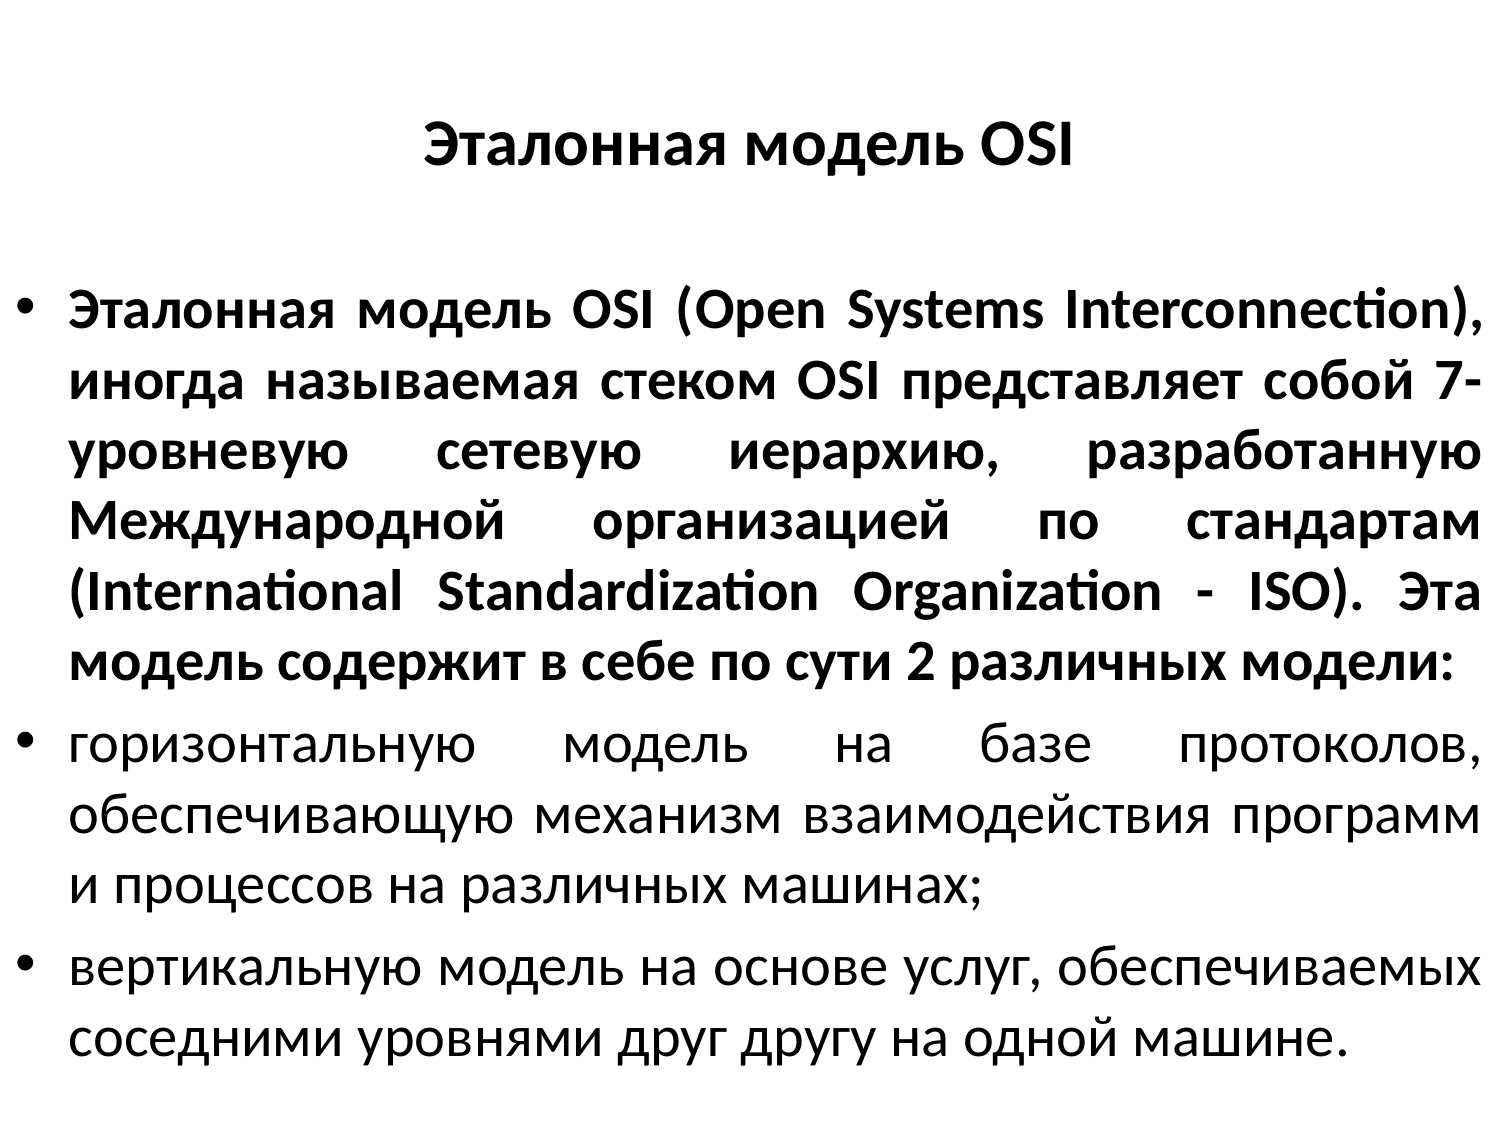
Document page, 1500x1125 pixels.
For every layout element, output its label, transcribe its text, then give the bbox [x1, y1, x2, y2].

list Эталонная модель OSI (Open Systems Interconnection), иногда называемая стеком OSI представляет собой 7-уровневую сетевую иерархию, разработанную Международной организацией по стандартам (International Standardization Organization - ISO). Эта модель содержит в себе по сути 2 различных модели: горизонтальную модель на базе протоколов, обеспечивающую механизм взаимодействия программ и процессов на различных машинах; вертикальную модель на основе услуг, обеспечиваемых соседними уровнями друг другу на одной машине. [0, 262, 1500, 1125]
title Эталонная модель OSI [75, 45, 1425, 233]
